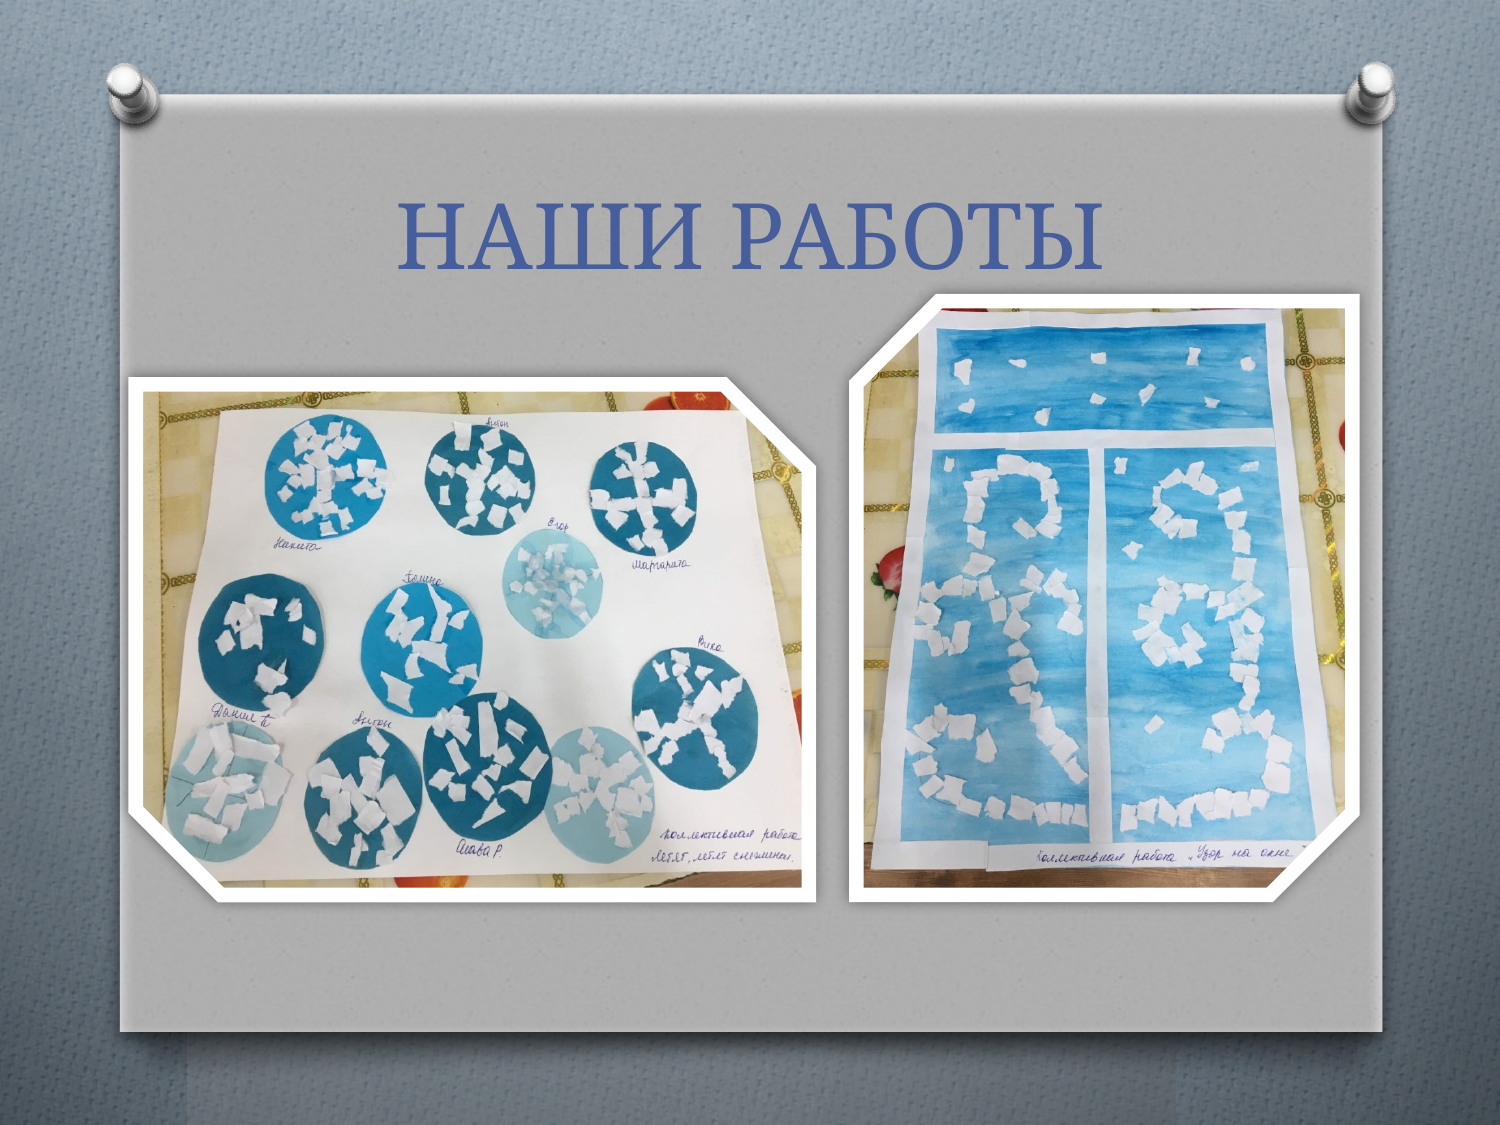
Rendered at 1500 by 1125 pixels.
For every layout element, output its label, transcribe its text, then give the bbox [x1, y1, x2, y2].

title НАШИ РАБОТЫ [179, 134, 1323, 332]
picture [135, 309, 1402, 896]
picture [1317, 35, 1439, 156]
picture [75, 29, 198, 153]
